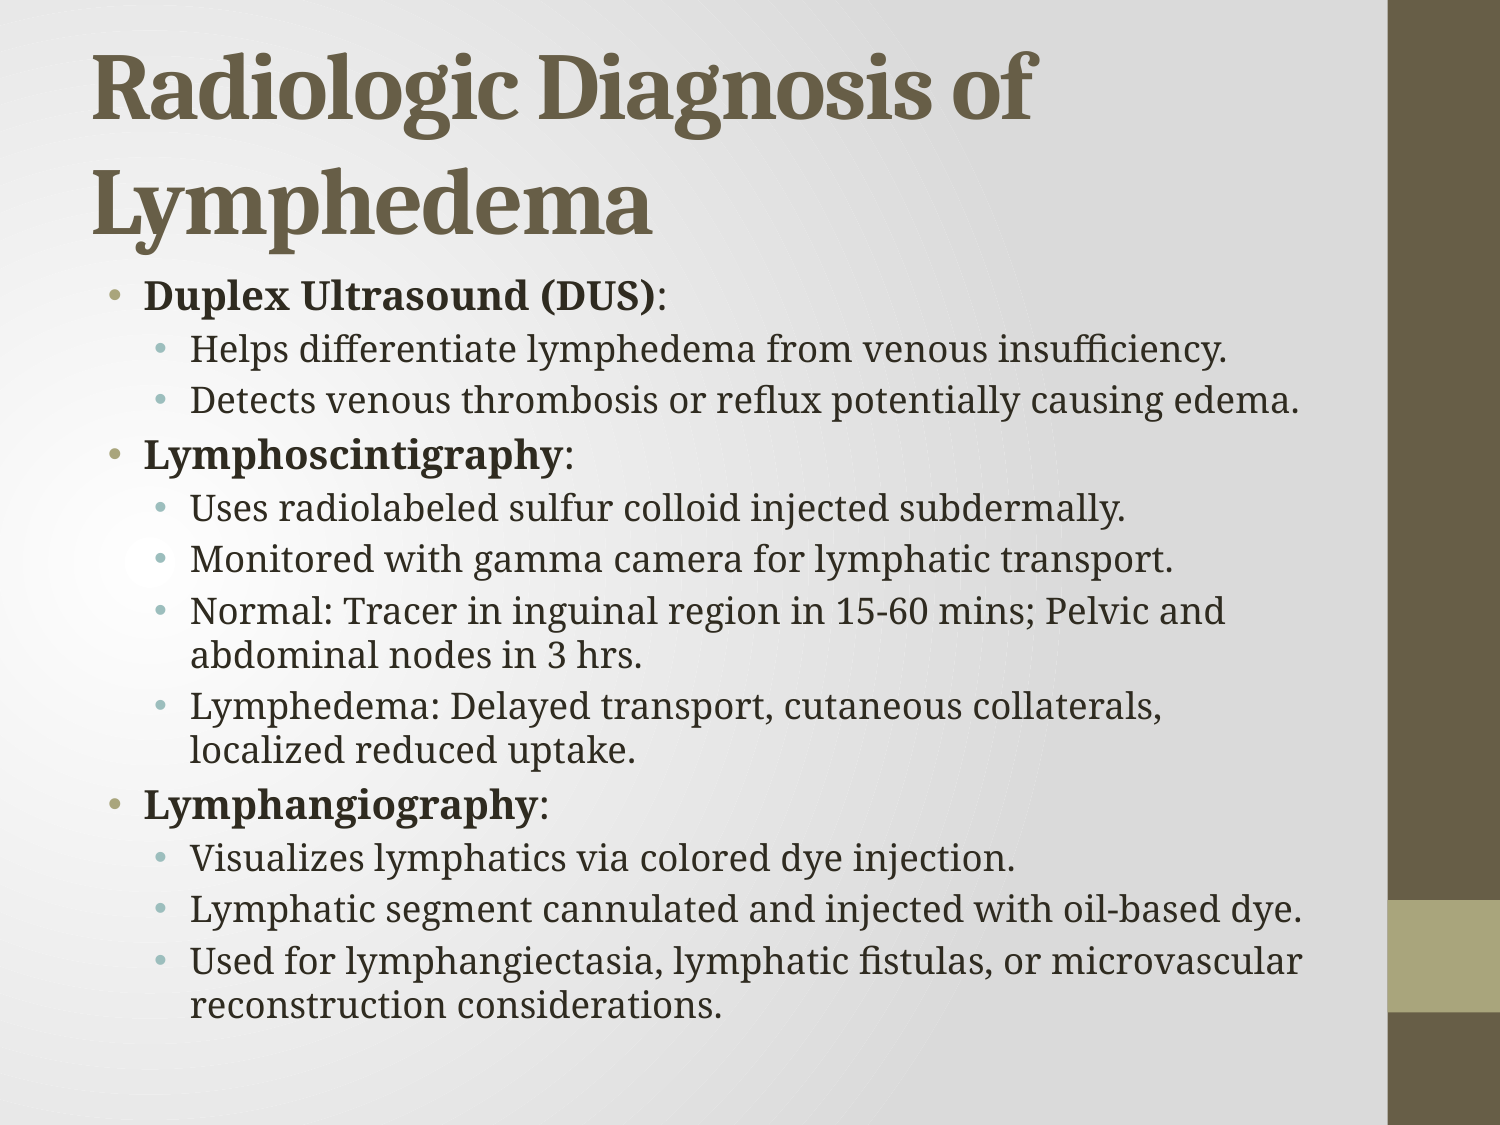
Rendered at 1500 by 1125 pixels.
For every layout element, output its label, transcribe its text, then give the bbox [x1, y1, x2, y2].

title Radiologic Diagnosis of Lymphedema [75, 45, 1325, 233]
list Duplex Ultrasound (DUS): Helps differentiate lymphedema from venous insufficiency. Detects venous thrombosis or reflux potentially causing edema. Lymphoscintigraphy: Uses radiolabeled sulfur colloid injected subdermally. Monitored with gamma camera for lymphatic transport. Normal: Tracer in inguinal region in 15-60 mins; Pelvic and abdominal nodes in 3 hrs. Lymphedema: Delayed transport, cutaneous collaterals, localized reduced uptake. Lymphangiography: Visualizes lymphatics via colored dye injection. Lymphatic segment cannulated and injected with oil-based dye. Used for lymphangiectasia, lymphatic fistulas, or microvascular reconstruction considerations. [75, 262, 1325, 1050]
